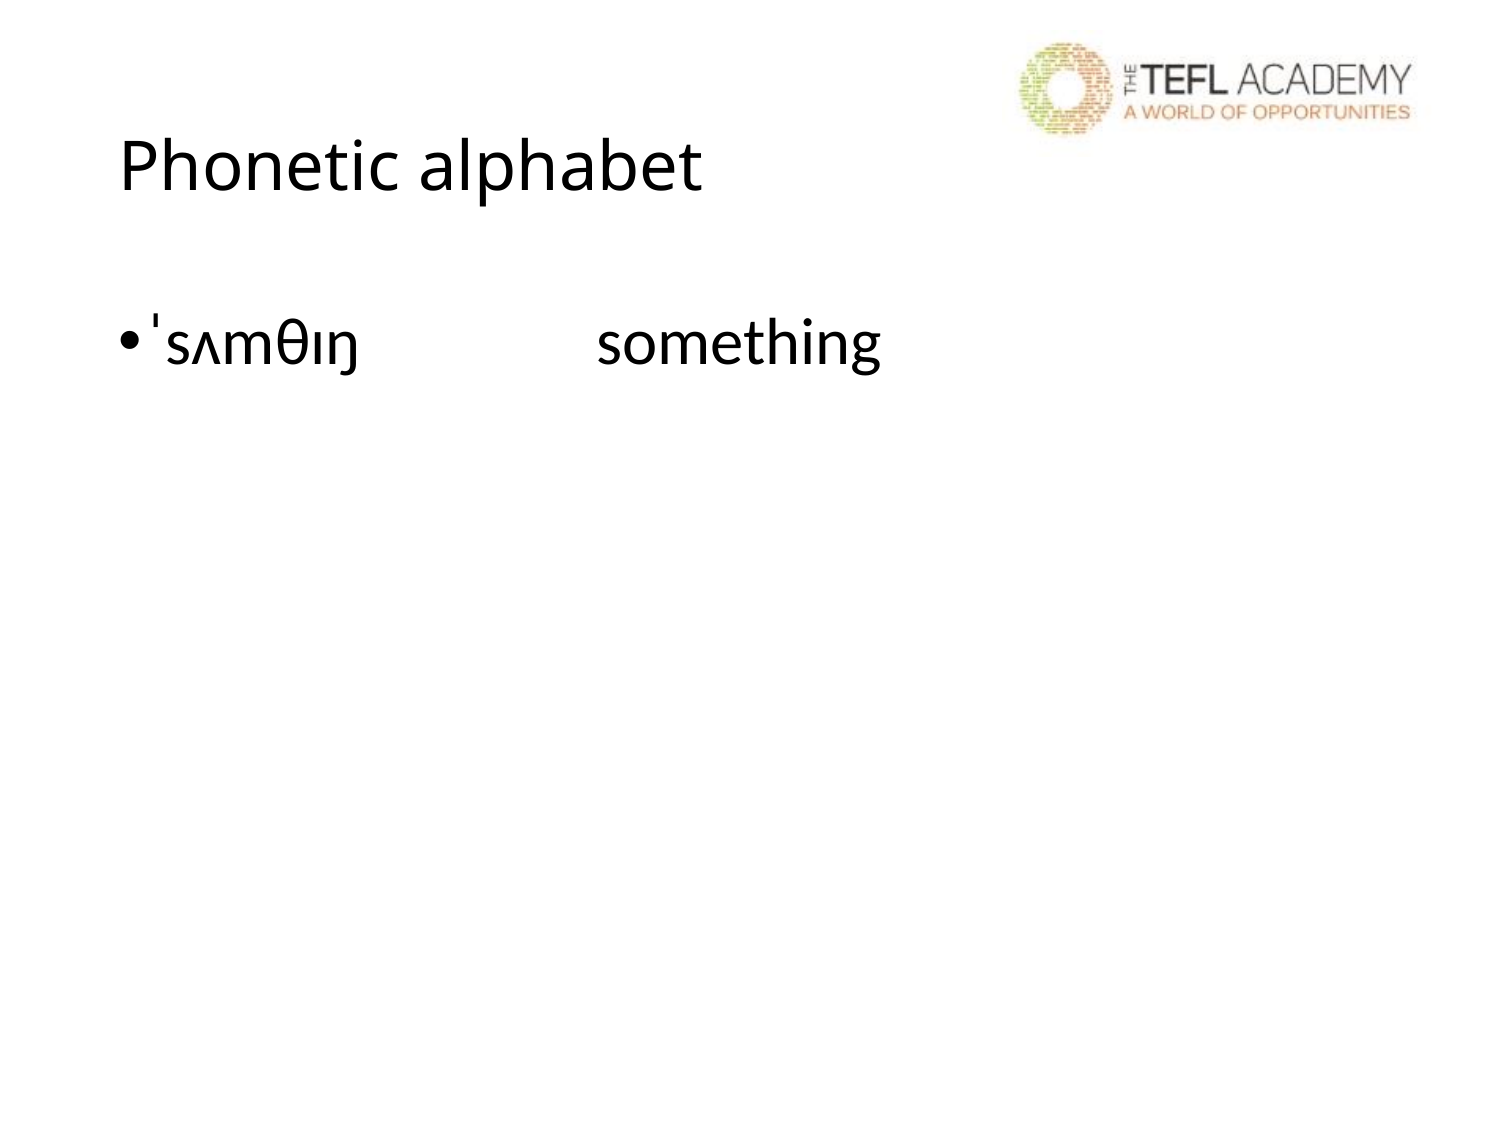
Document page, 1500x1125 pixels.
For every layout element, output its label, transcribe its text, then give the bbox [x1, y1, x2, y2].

picture [1002, 30, 1446, 157]
title Phonetic alphabet [103, 59, 1397, 278]
list ˈsʌmθɪŋ something [103, 299, 1397, 1014]
